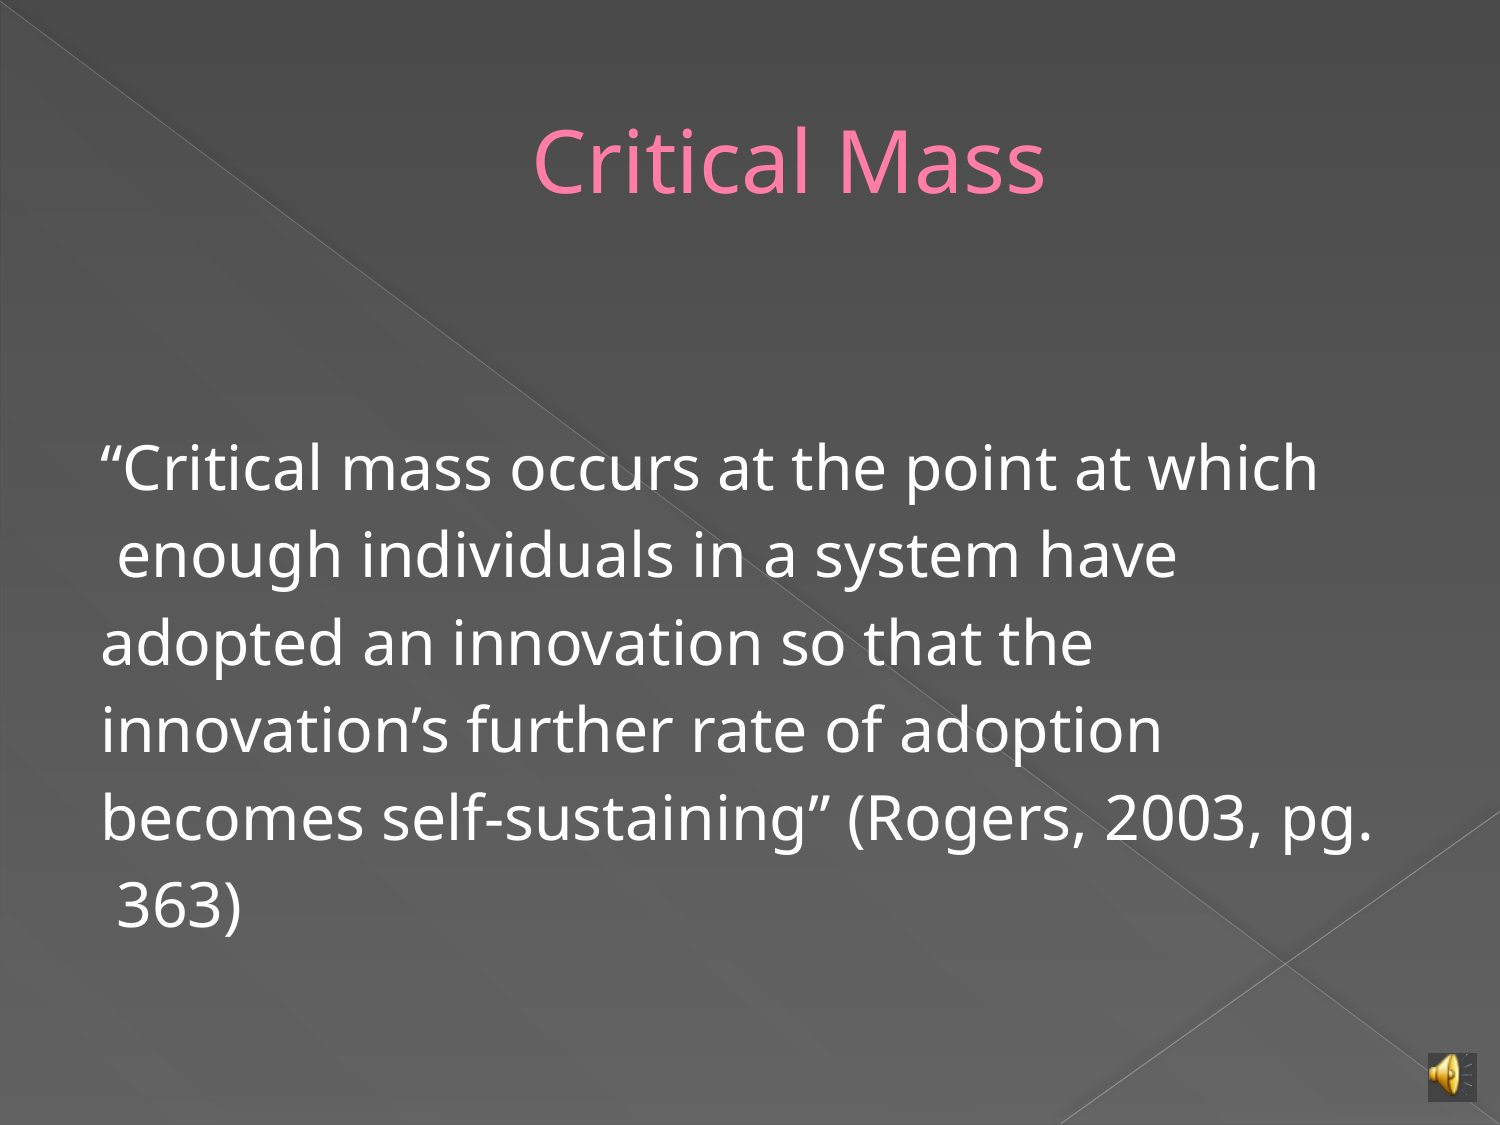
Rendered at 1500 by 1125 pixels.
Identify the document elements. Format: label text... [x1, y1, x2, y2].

list “Critical mass occurs at the point at which enough individuals in a system have adopted an innovation so that the innovation’s further rate of adoption becomes self-sustaining” (Rogers, 2003, pg. 363) [75, 308, 1425, 1059]
picture [1427, 1052, 1478, 1103]
title Critical Mass [75, 43, 1425, 274]
